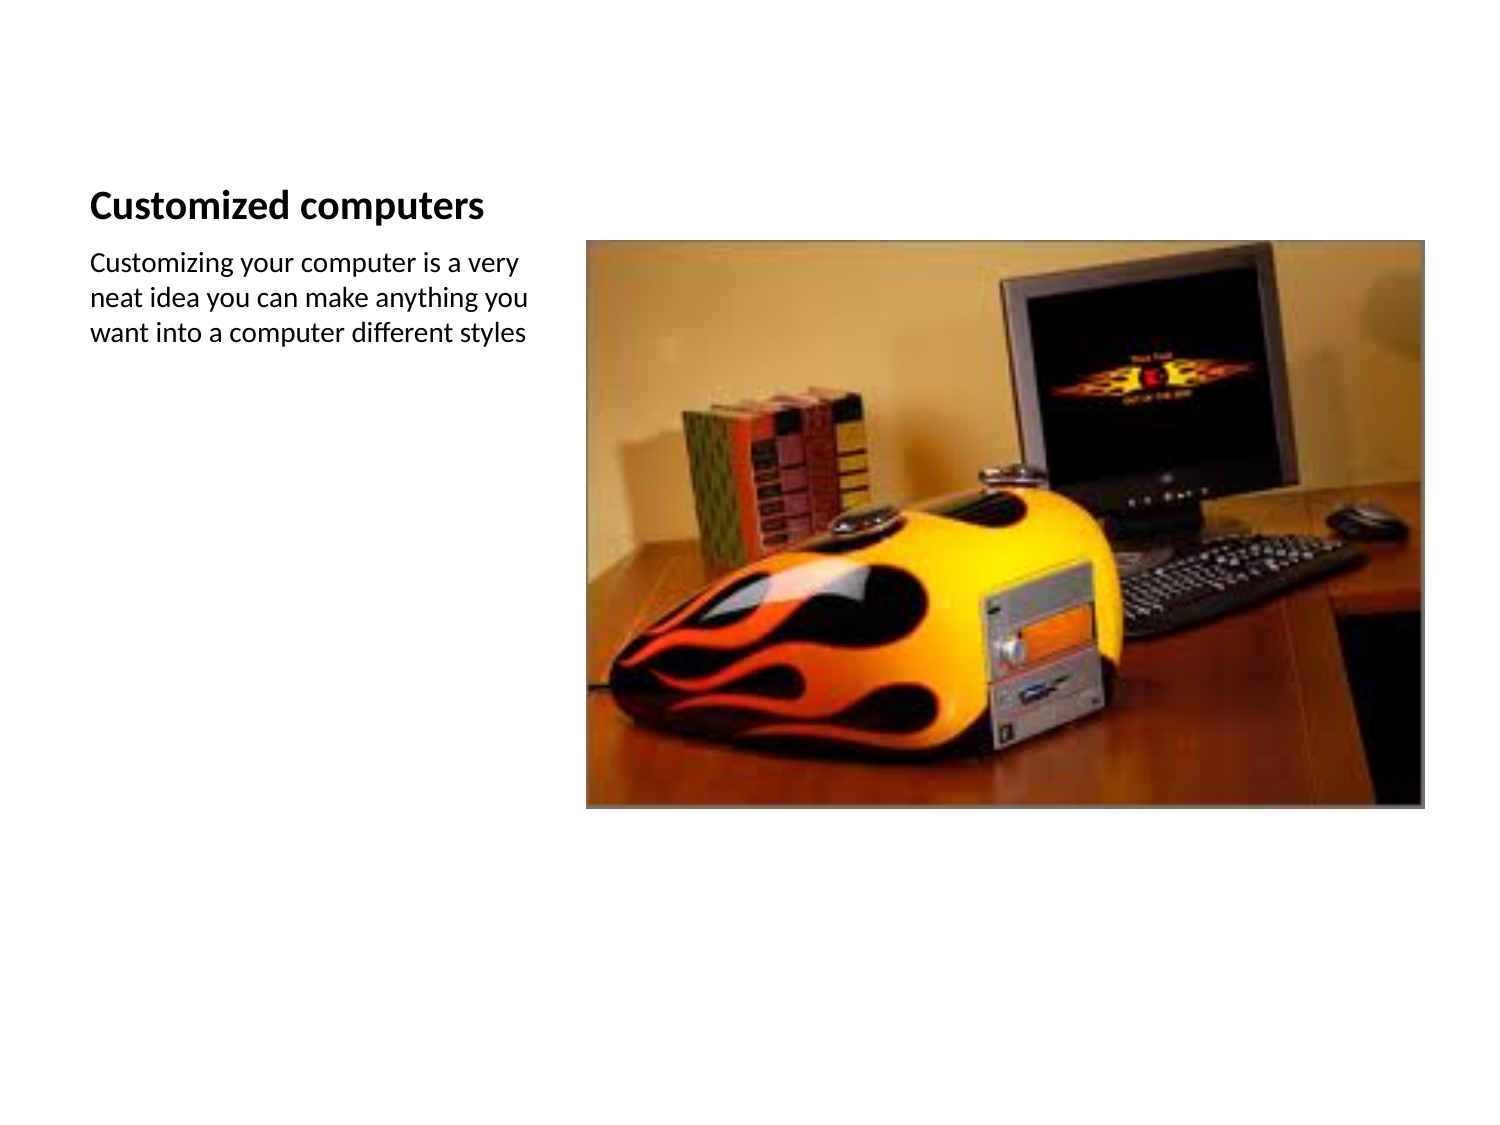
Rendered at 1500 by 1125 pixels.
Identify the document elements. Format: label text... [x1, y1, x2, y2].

list Customizing your computer is a very neat idea you can make anything you want into a computer different styles [75, 235, 569, 1005]
title Customized computers [75, 44, 569, 235]
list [586, 44, 1426, 1006]
